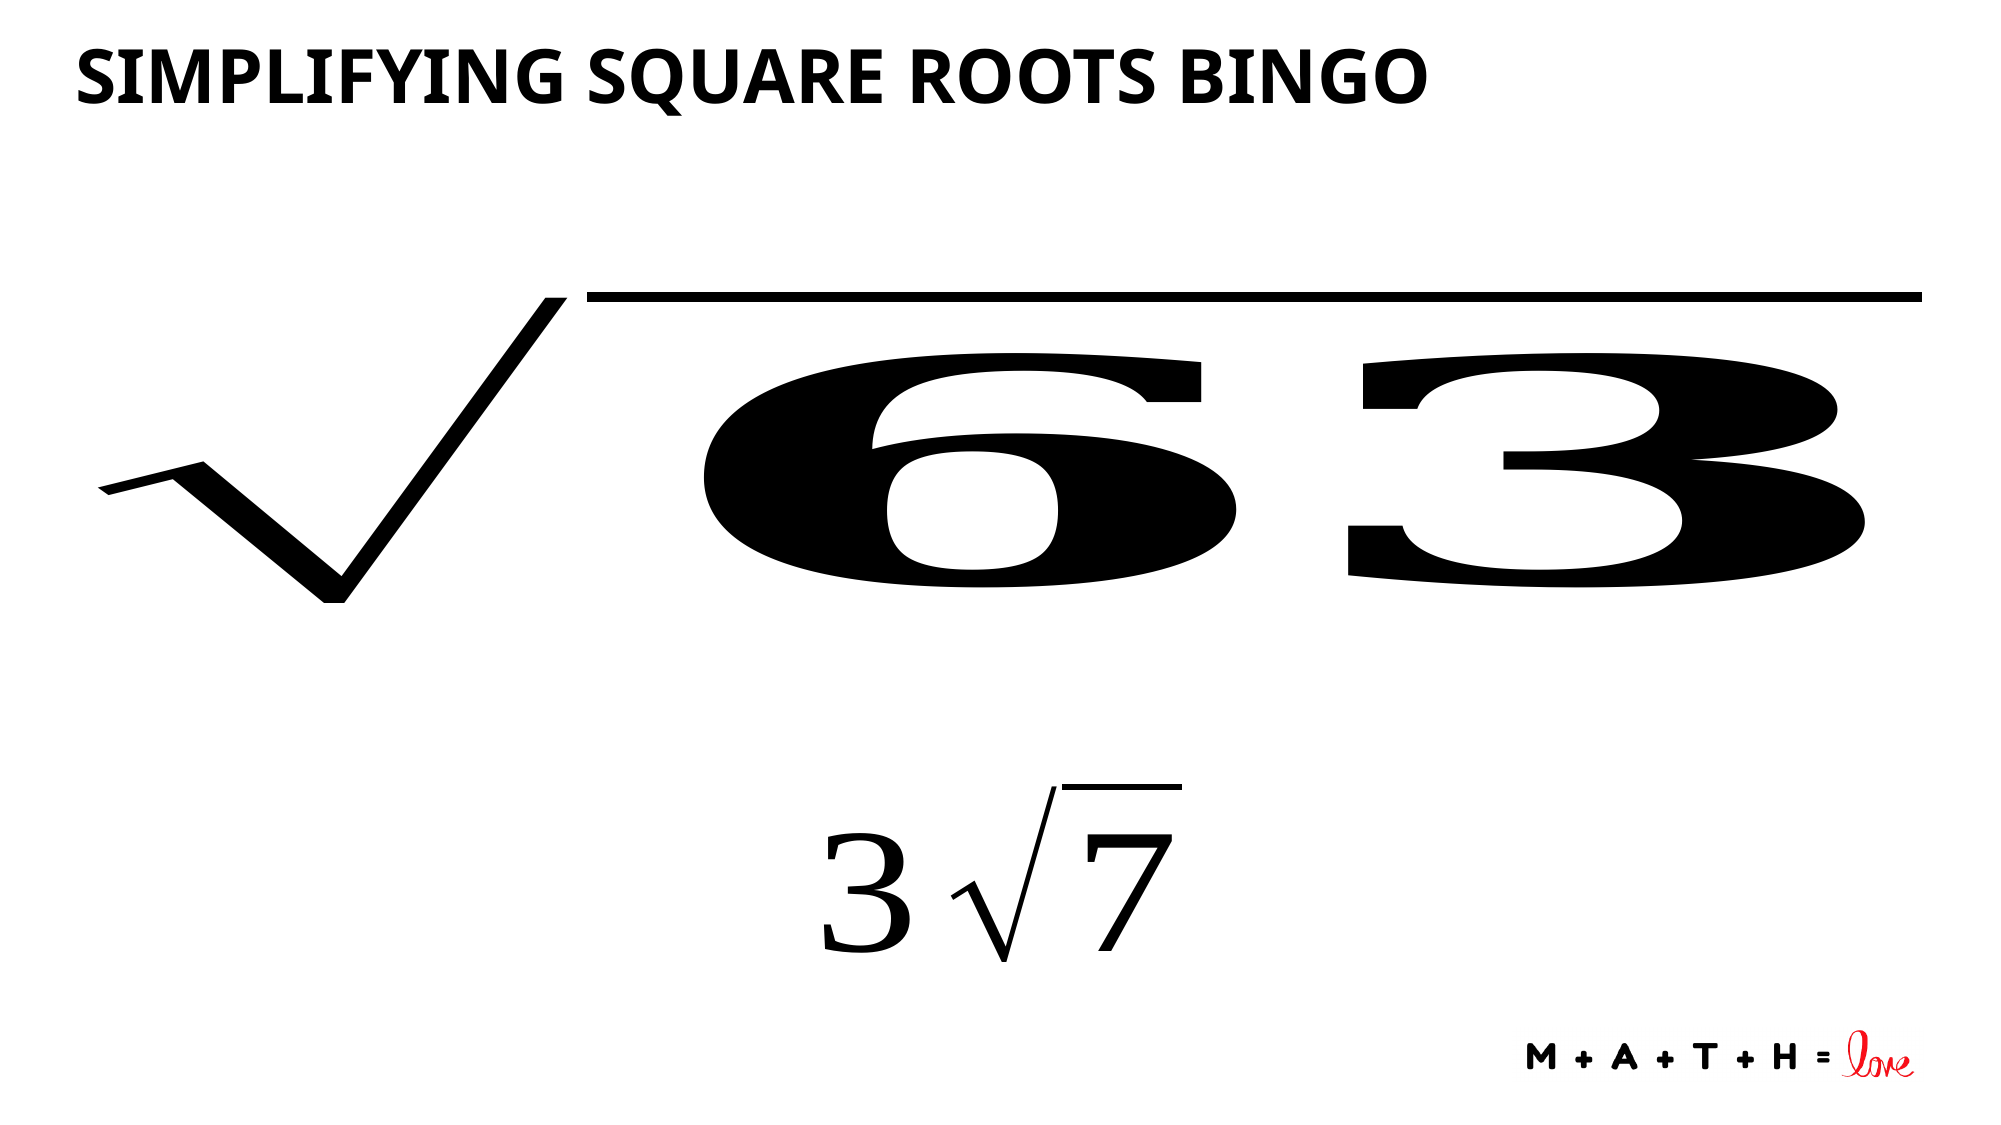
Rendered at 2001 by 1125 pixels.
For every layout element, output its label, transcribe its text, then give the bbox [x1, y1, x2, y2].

text_box SIMPLIFYING SQUARE ROOTS BINGO [60, 20, 1448, 126]
picture [1511, 1026, 1925, 1082]
